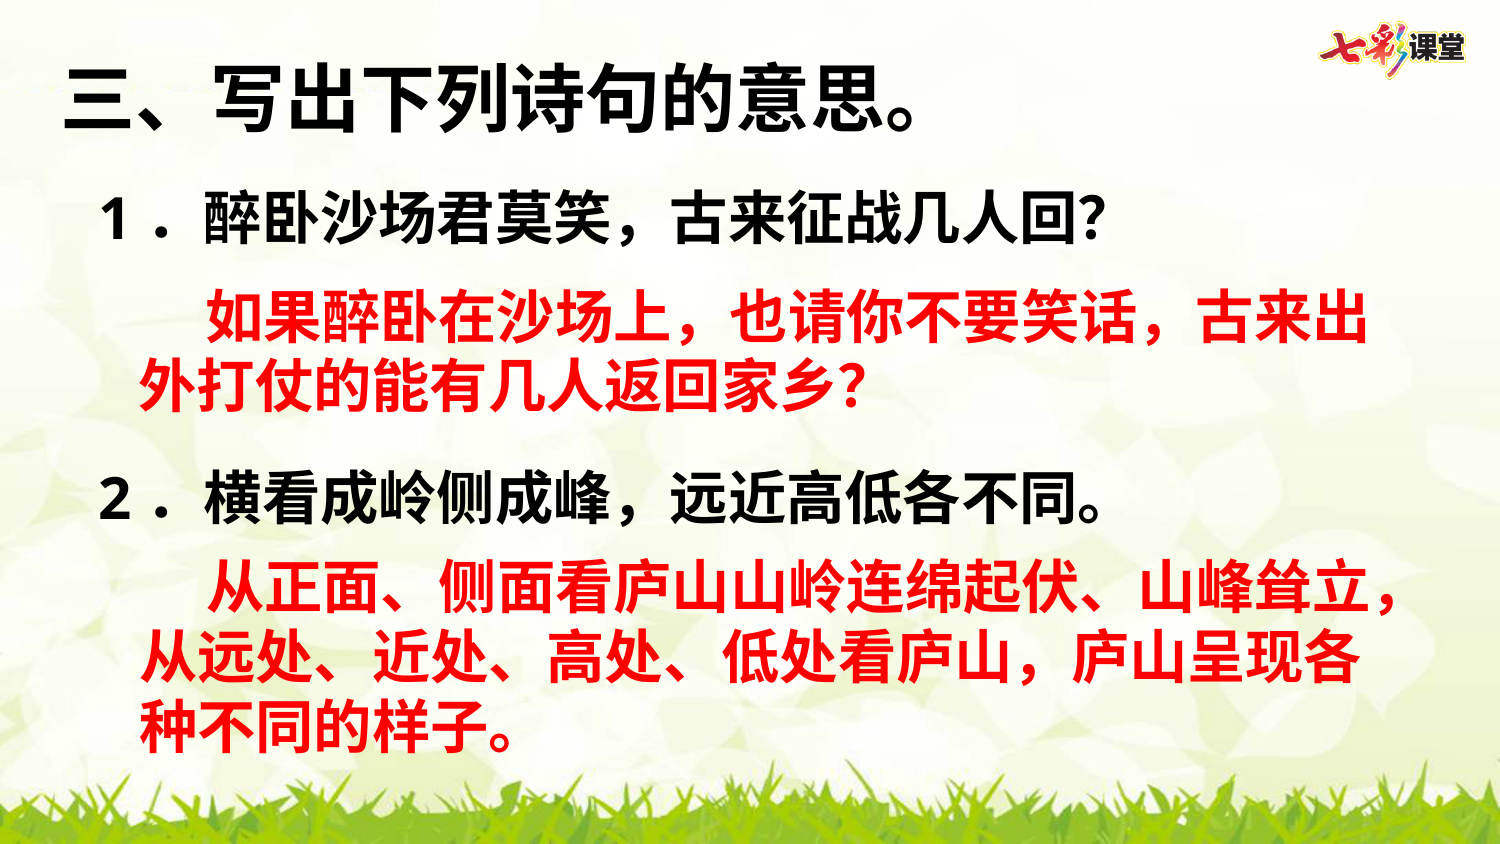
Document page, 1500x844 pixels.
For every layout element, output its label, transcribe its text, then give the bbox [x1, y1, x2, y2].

text_box 从正面、侧面看庐山山岭连绵起伏、山峰耸立，从远处、近处、高处、低处看庐山，庐山呈现各种不同的样子。 [124, 542, 1412, 768]
text_box 三、写出下列诗句的意思。 [45, 43, 1329, 149]
text_box 1．醉卧沙场君莫笑，古来征战几人回？ 2．横看成岭侧成峰，远近高低各不同。 [83, 173, 1500, 539]
text_box 如果醉卧在沙场上，也请你不要笑话，古来出外打仗的能有几人返回家乡？ [123, 272, 1412, 427]
picture [0, 0, 1500, 844]
